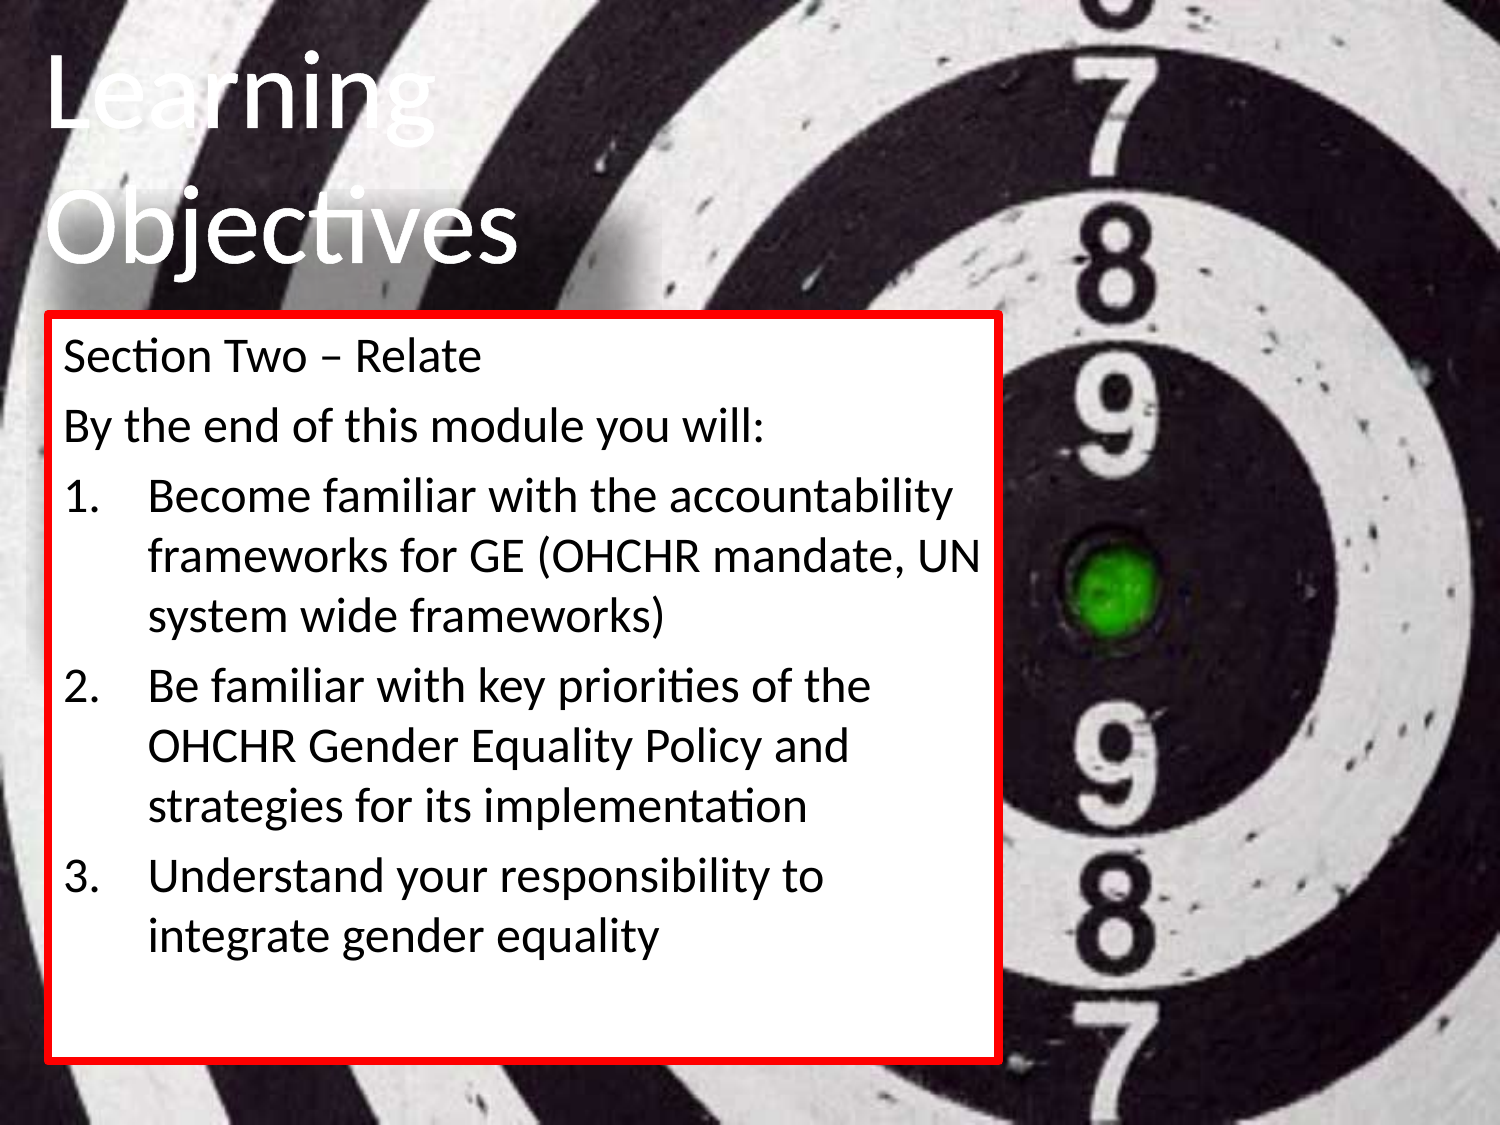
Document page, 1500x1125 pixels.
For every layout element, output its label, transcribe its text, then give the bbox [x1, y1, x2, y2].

title Learning Objectives [28, 6, 761, 295]
subtitle Section Two – Relate By the end of this module you will: Become familiar with the accountability frameworks for GE (OHCHR mandate, UN system wide frameworks) Be familiar with key priorities of the OHCHR Gender Equality Policy and strategies for its implementation Understand your responsibility to integrate gender equality [48, 314, 999, 1062]
picture [0, 0, 1500, 1125]
